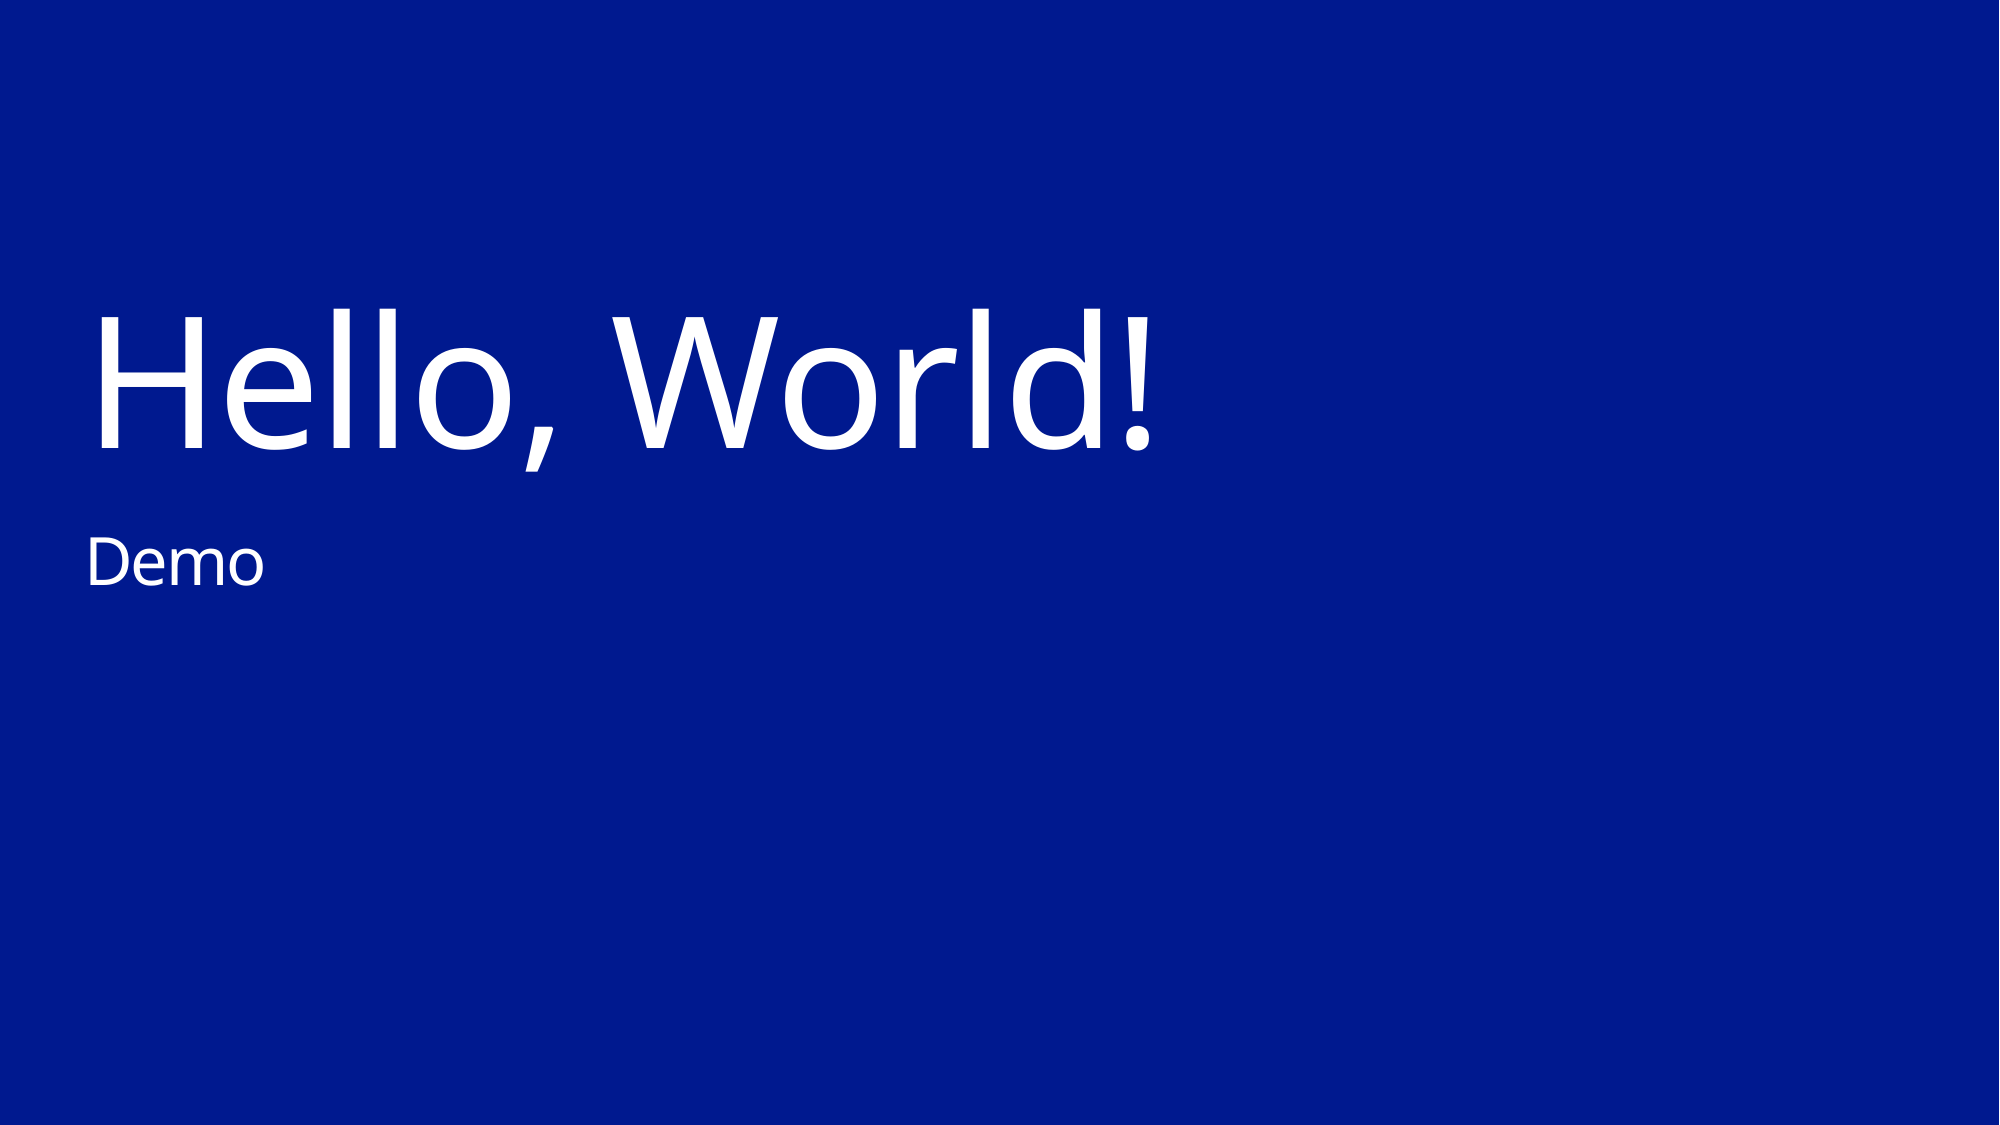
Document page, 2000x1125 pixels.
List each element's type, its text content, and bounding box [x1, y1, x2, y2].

list Demo [84, 528, 1317, 601]
list Hello, World! [84, 290, 1926, 490]
